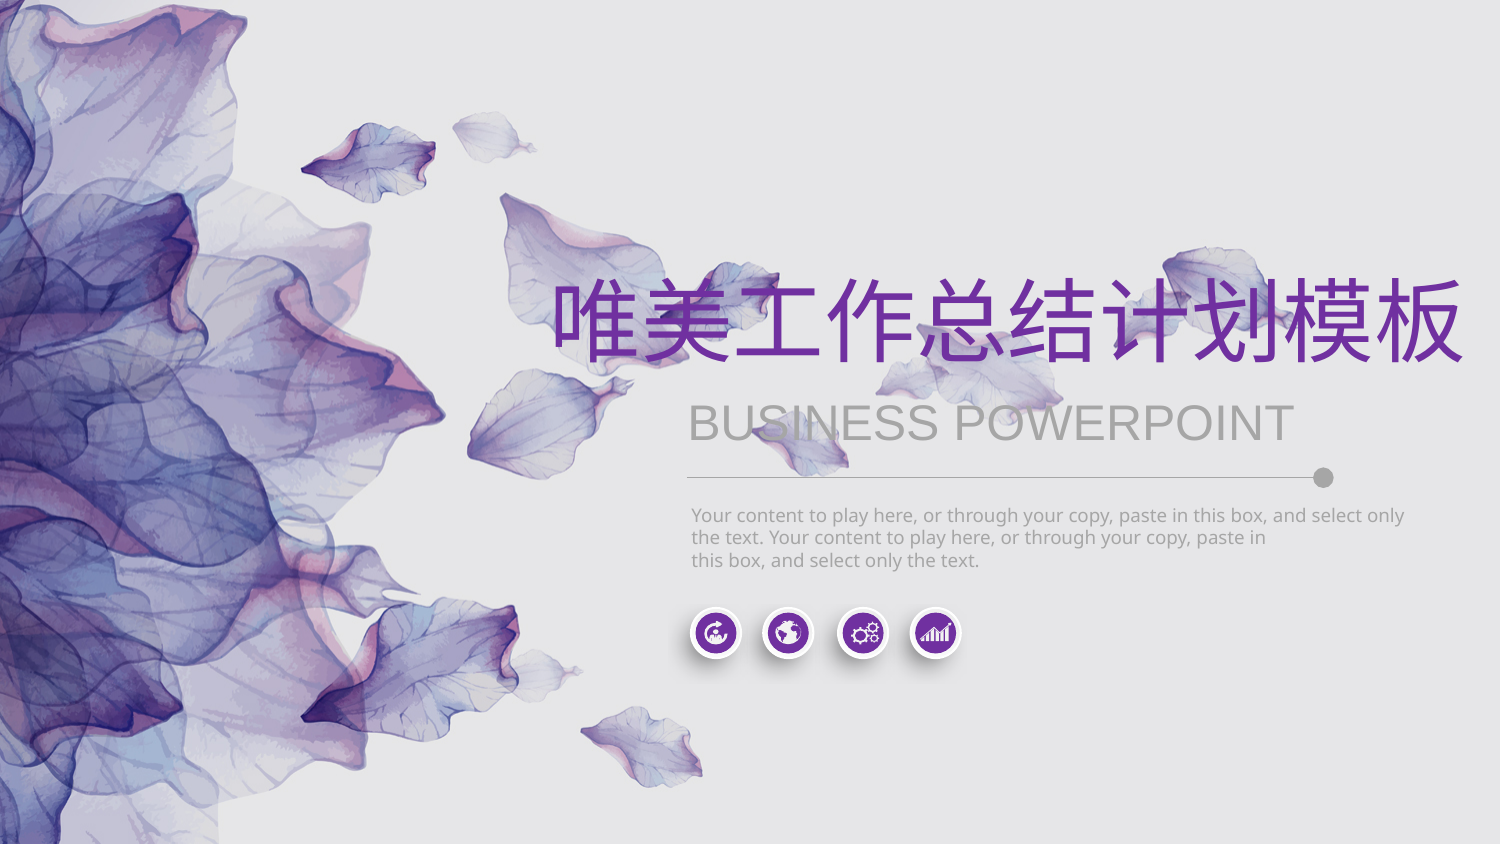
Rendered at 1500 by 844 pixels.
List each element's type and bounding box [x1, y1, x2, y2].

text_box [838, 607, 889, 659]
picture [0, 0, 1500, 844]
text_box [690, 607, 742, 659]
text_box [910, 607, 961, 659]
text_box [763, 607, 814, 659]
